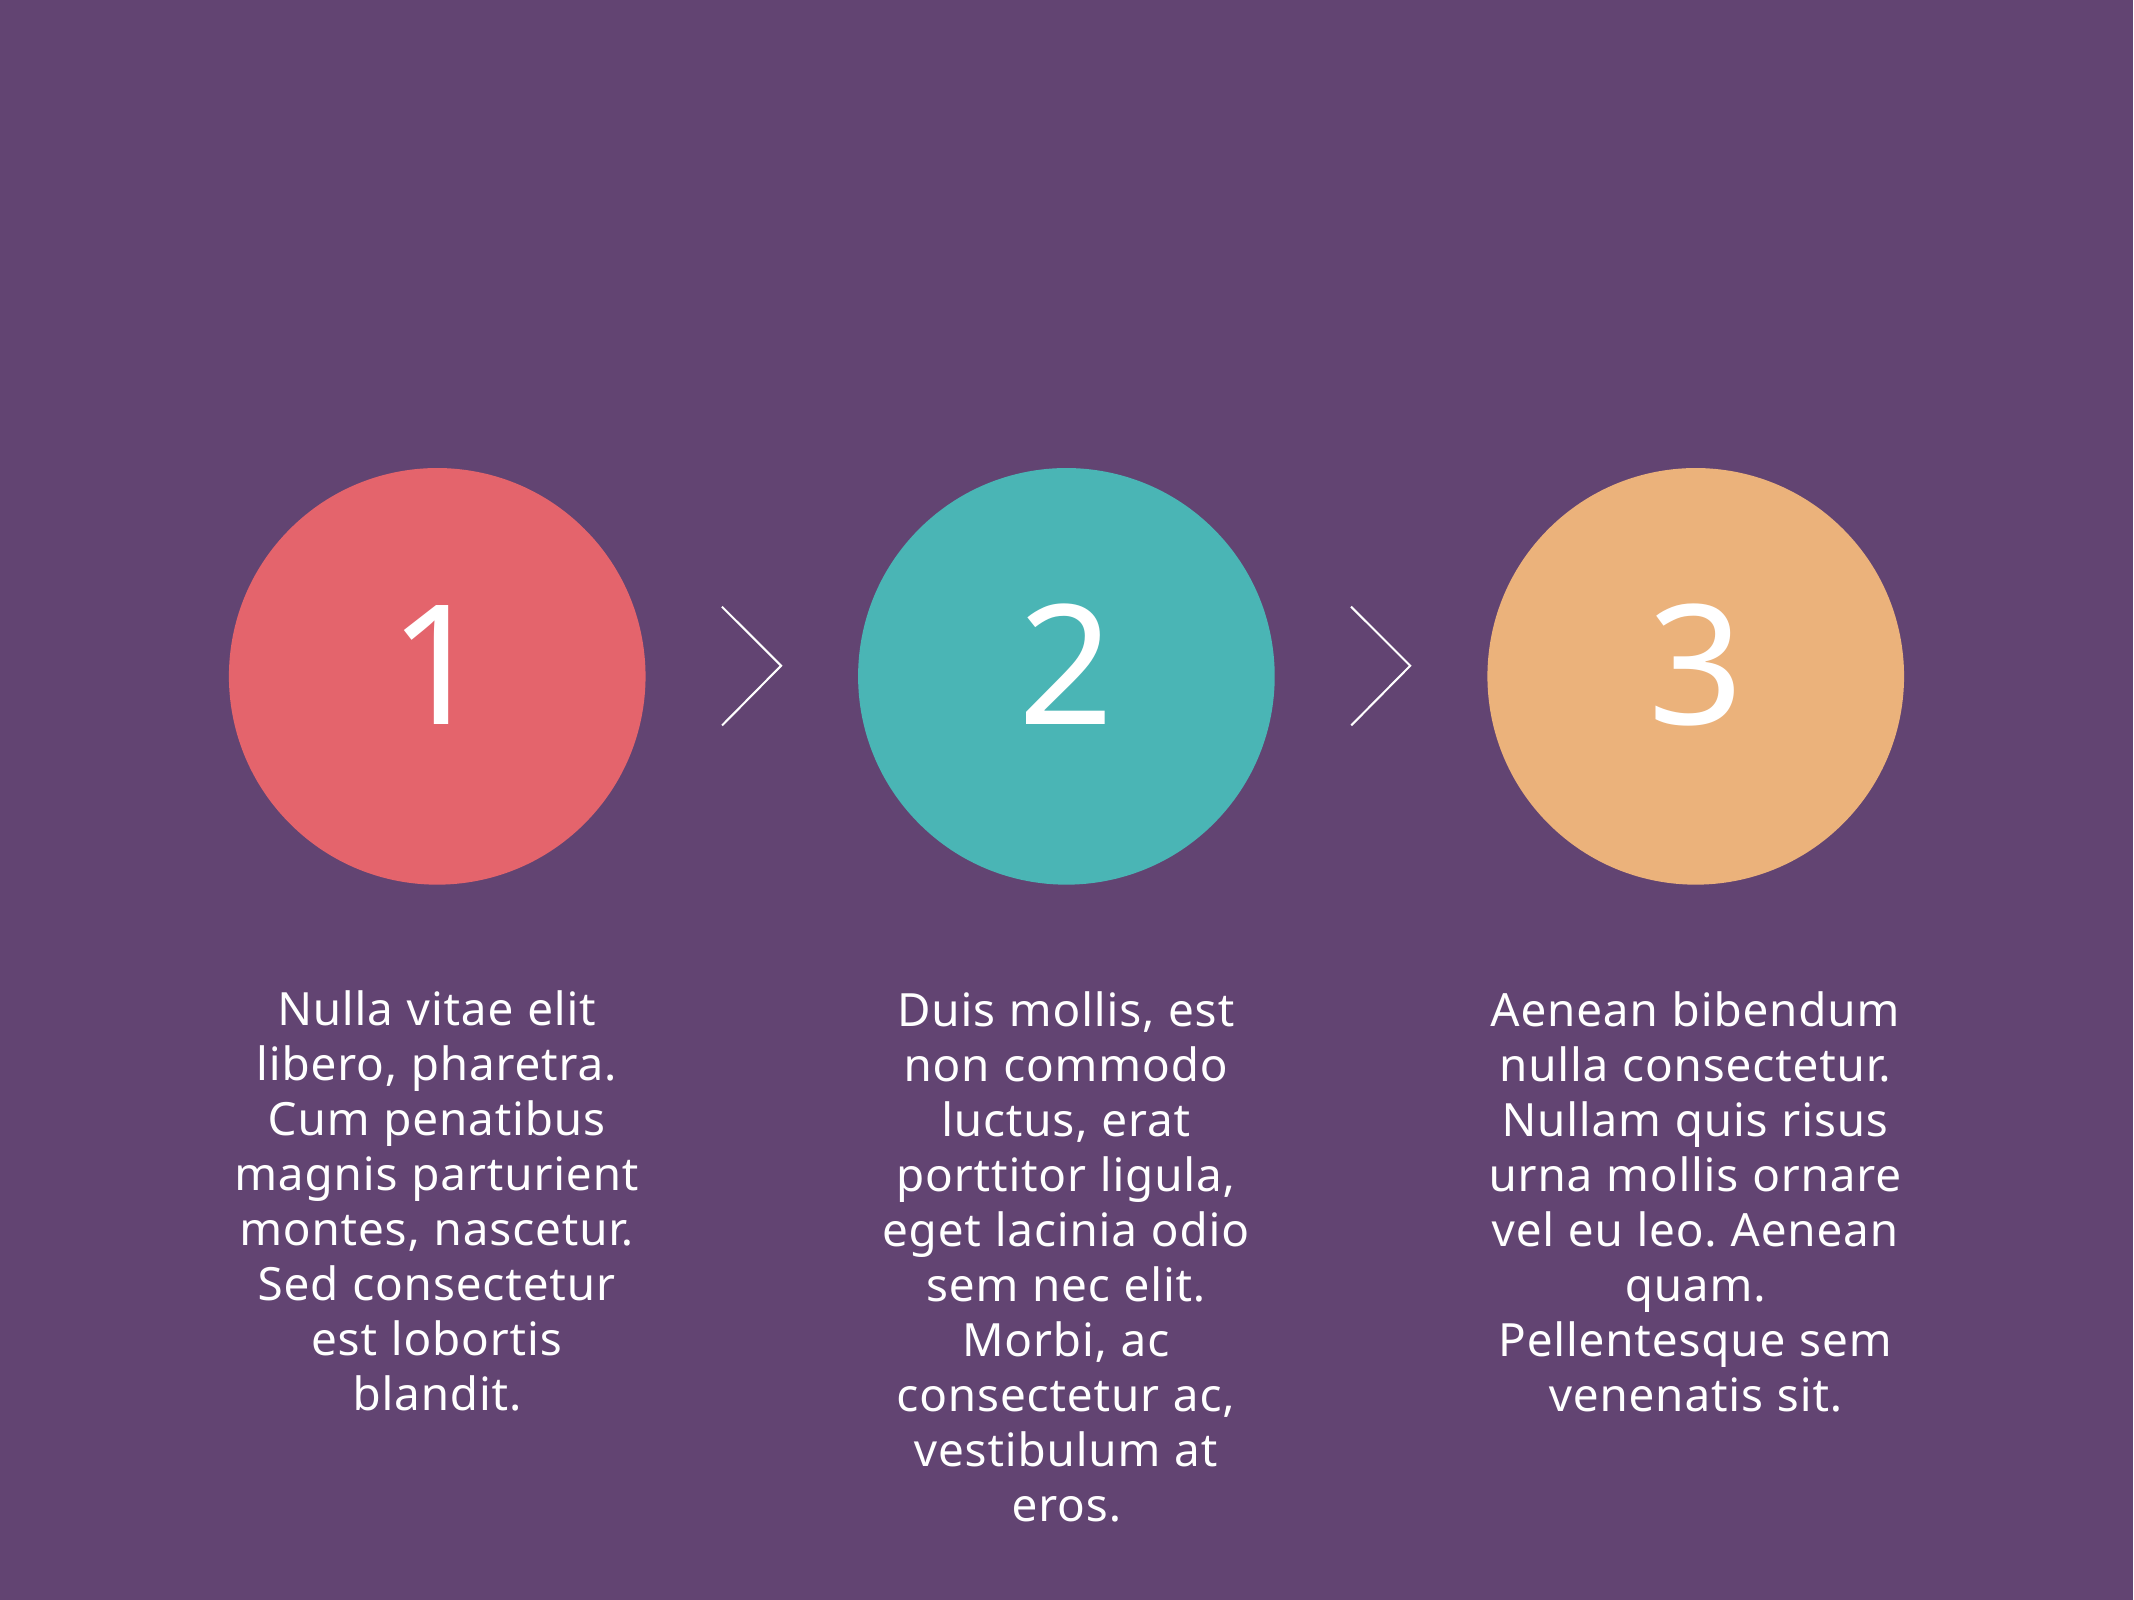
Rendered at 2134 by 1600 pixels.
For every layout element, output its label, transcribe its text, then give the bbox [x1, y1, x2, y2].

text_box 3 [1487, 468, 1905, 885]
text_box Duis mollis, est non commodo luctus, erat porttitor ligula, eget lacinia odio sem nec elit. Morbi, ac consectetur ac, vestibulum at eros. [858, 980, 1275, 1481]
text_box Aenean bibendum nulla consectetur. Nullam quis risus urna mollis ornare vel eu leo. Aenean quam. Pellentesque sem venenatis sit. [1487, 980, 1905, 1482]
text_box 1 [228, 468, 646, 885]
text_box 2 [858, 468, 1275, 885]
text_box Nulla vitae elit libero, pharetra. Cum penatibus magnis parturient montes, nascetur. Sed consectetur est lobortis blandit. [228, 980, 646, 1481]
